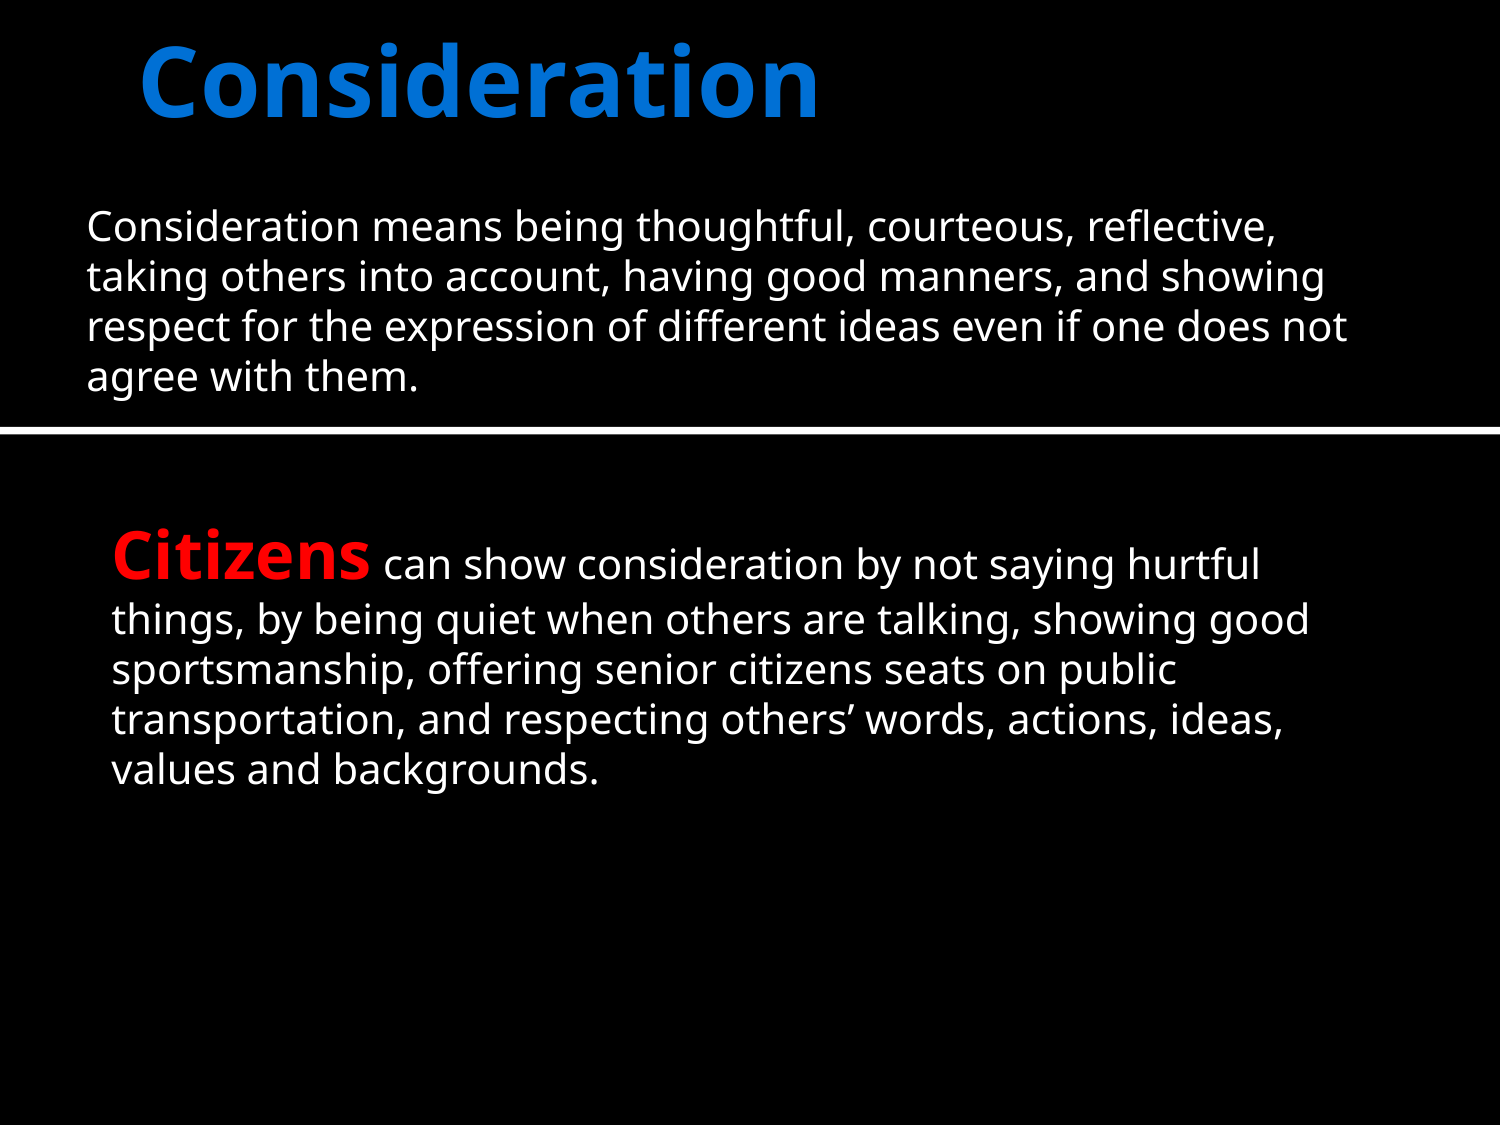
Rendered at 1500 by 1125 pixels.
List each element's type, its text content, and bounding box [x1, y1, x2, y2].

title Consideration [123, 19, 1438, 138]
list Citizens can show consideration by not saying hurtful things, by being quiet when others are talking, showing good sportsmanship, offering senior citizens seats on public transportation, and respecting others’ words, actions, ideas, values and backgrounds. [87, 512, 1404, 1000]
text_box Consideration means being thoughtful, courteous, reflective, taking others into account, having good manners, and showing respect for the expression of different ideas even if one does not agree with them. [62, 199, 1379, 413]
